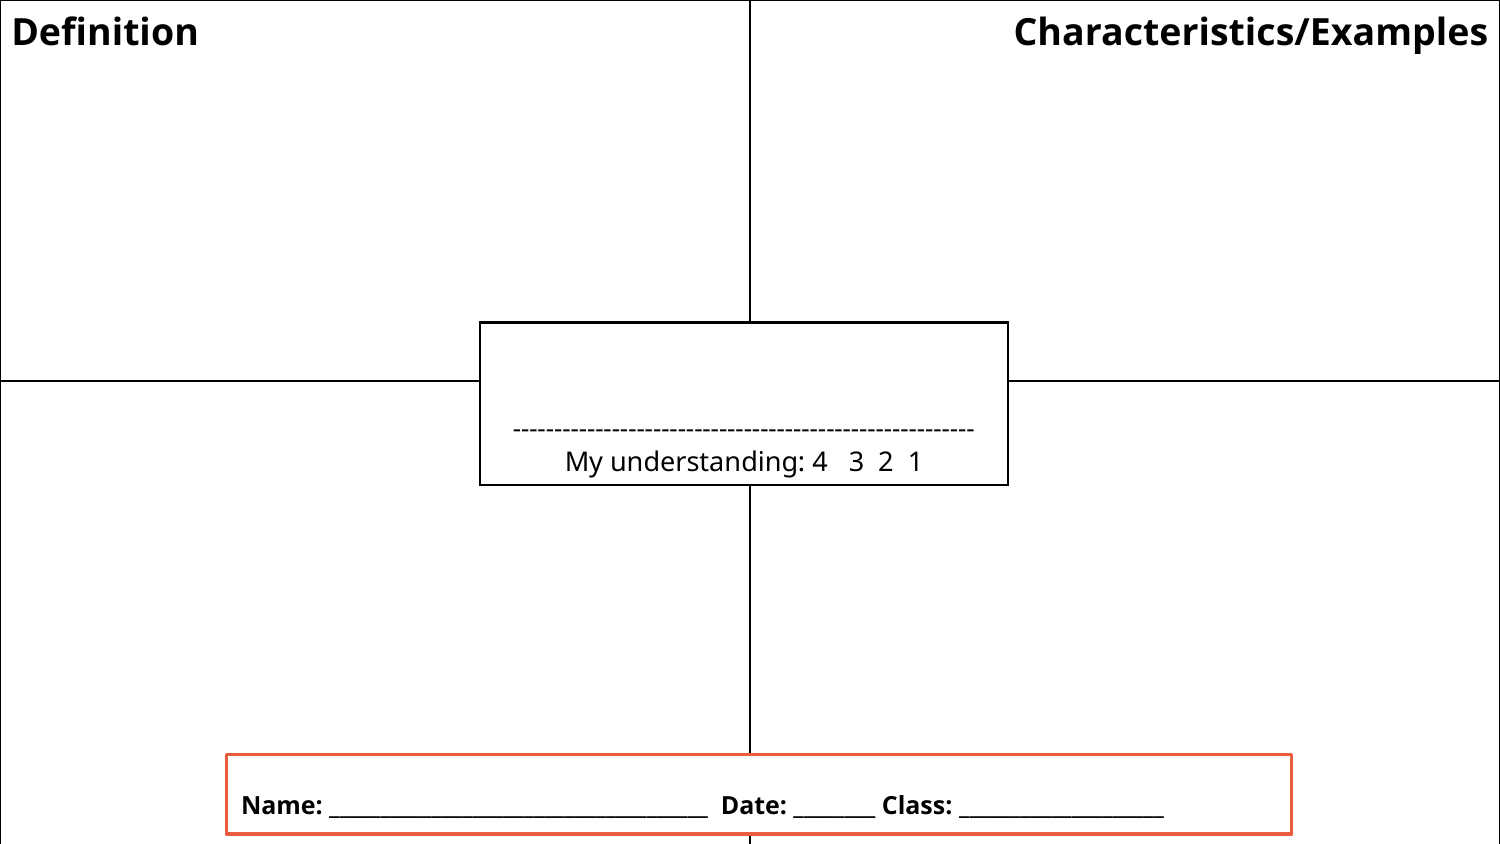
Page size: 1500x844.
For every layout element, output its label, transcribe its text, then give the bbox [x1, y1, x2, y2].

table_header Definition [1, 1, 749, 380]
table_cell Question [751, 382, 1499, 844]
table_cell Illustration [1, 382, 749, 844]
text_box -------------------------------------------------------- My understanding: 4 3 2 1 [480, 322, 1008, 486]
text_box Name: _____________________________________ Date: ________ Class: ____________________ [226, 754, 1292, 834]
table_header Characteristics/Examples [751, 1, 1499, 380]
